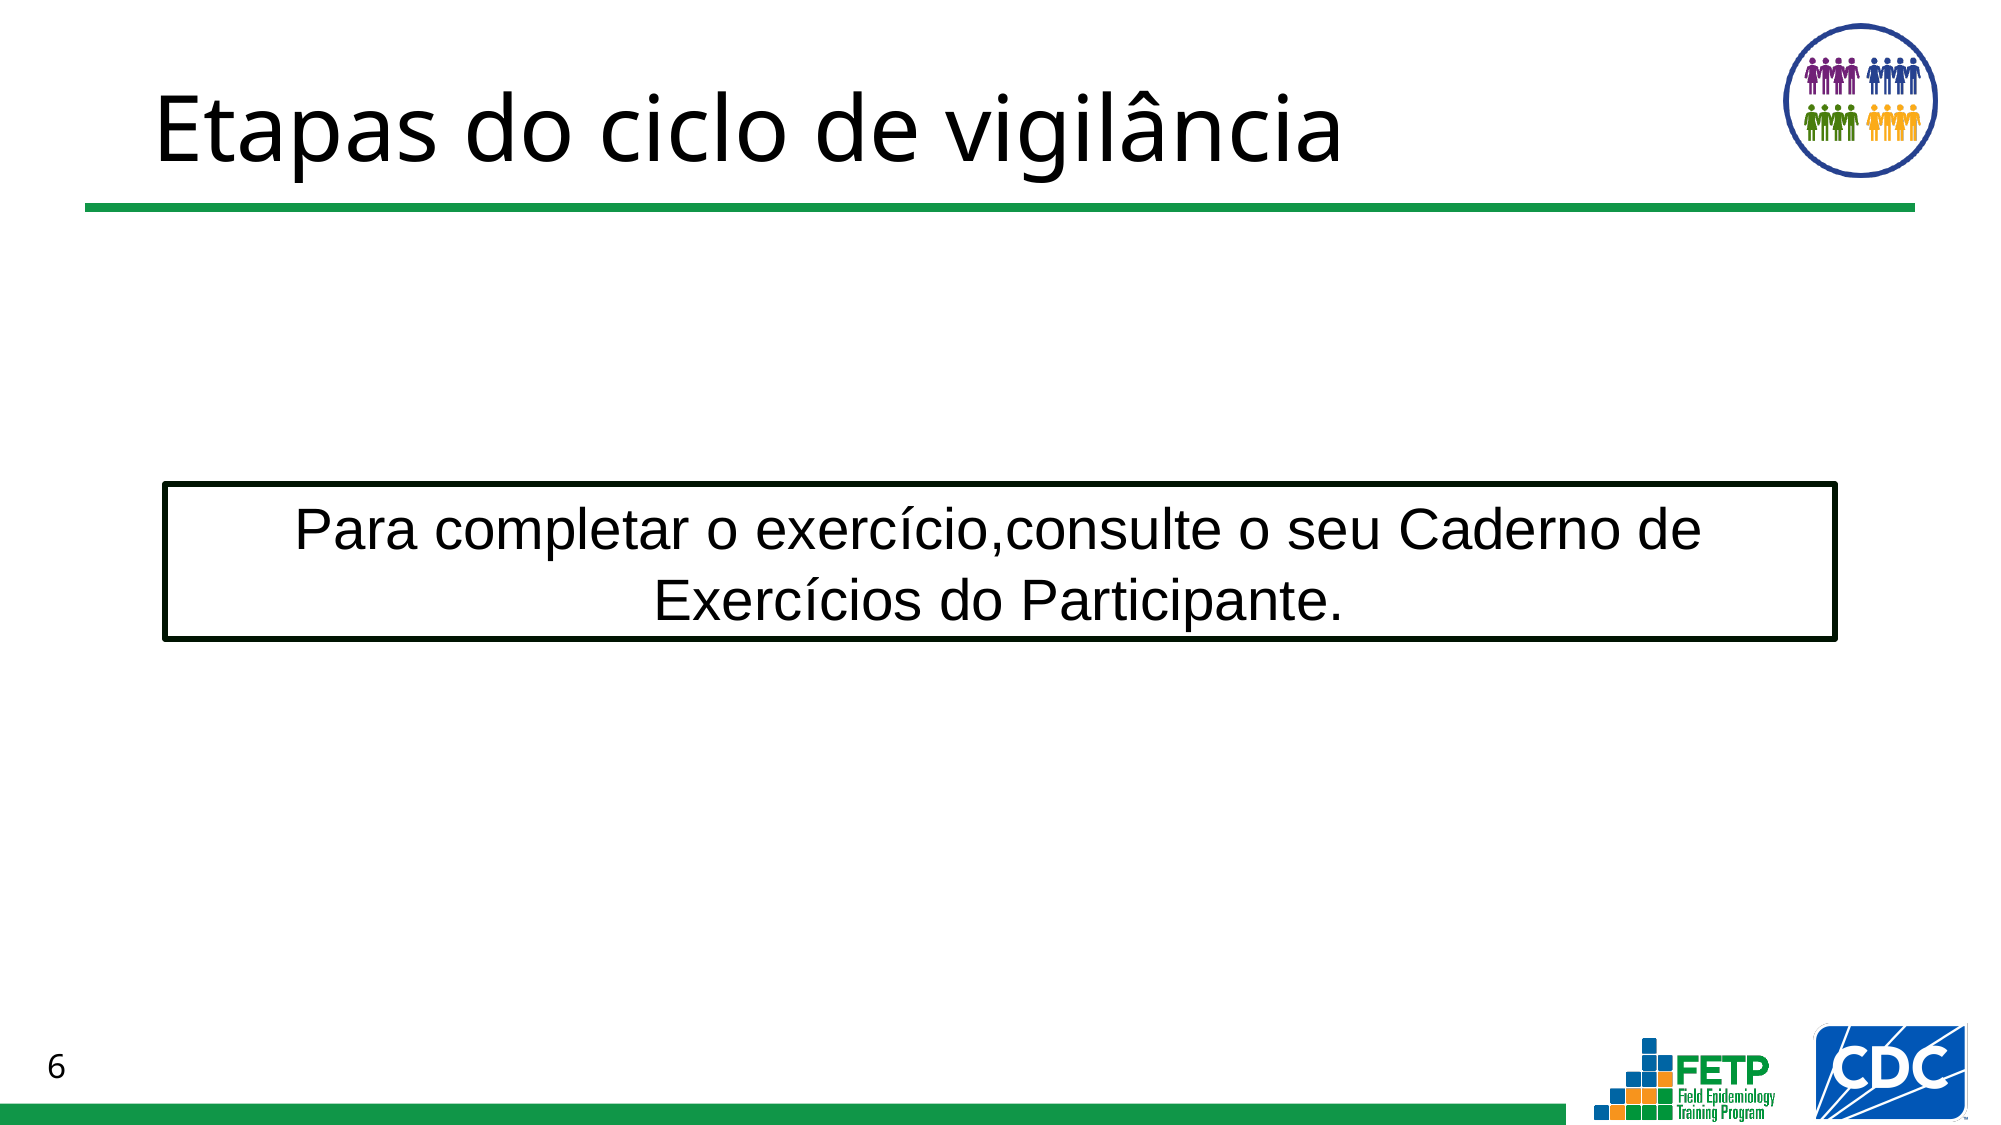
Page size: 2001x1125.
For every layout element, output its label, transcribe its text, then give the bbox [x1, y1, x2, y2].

picture [1813, 1023, 1968, 1122]
picture [1594, 1038, 1775, 1122]
picture [1783, 23, 1938, 178]
title Etapas do ciclo de vigilância [137, 75, 1738, 207]
